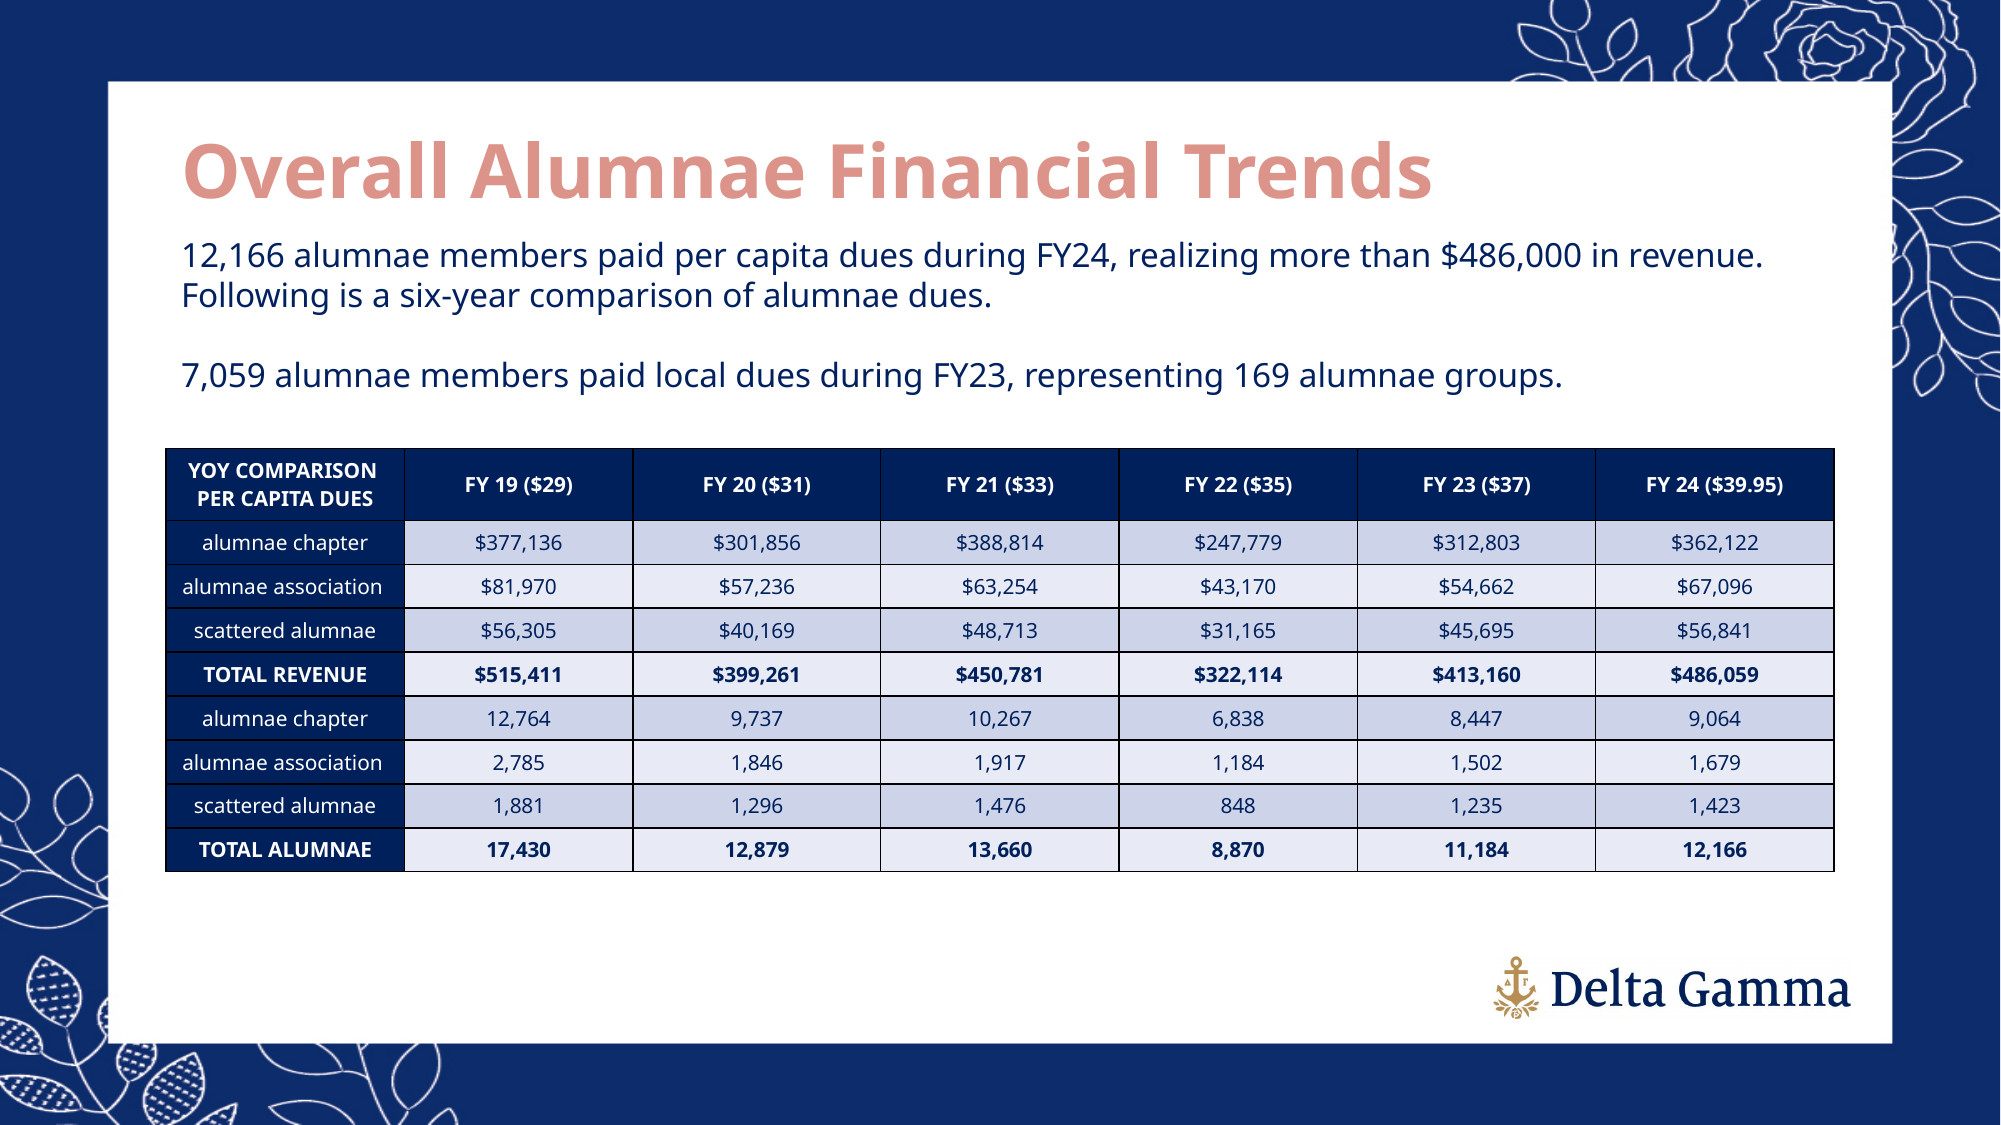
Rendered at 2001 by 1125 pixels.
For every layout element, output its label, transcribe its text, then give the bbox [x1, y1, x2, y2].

table_cell 1,476 [881, 785, 1118, 827]
table_header FY 20 ($31) [634, 449, 880, 520]
table_cell $43,170 [1120, 565, 1357, 607]
table_cell $301,856 [634, 521, 880, 564]
table_cell $45,695 [1358, 609, 1595, 651]
table_cell 1,917 [881, 741, 1118, 783]
table_cell $450,781 [881, 653, 1118, 695]
table_cell $399,261 [634, 653, 880, 695]
table_cell $31,165 [1120, 609, 1357, 651]
table_cell 11,184 [1358, 829, 1595, 871]
table_cell $486,059 [1596, 653, 1833, 695]
table_cell 1,184 [1120, 741, 1357, 783]
table_cell 9,737 [634, 697, 880, 739]
table_cell alumnae chapter [167, 697, 404, 739]
table_cell $54,662 [1358, 565, 1595, 607]
table_header FY 19 ($29) [405, 449, 632, 520]
table_cell 1,679 [1596, 741, 1833, 783]
table_cell $56,305 [405, 609, 632, 651]
table_cell alumnae association [167, 565, 404, 607]
table_header FY 22 ($35) [1120, 449, 1357, 520]
table_cell $67,096 [1596, 565, 1833, 607]
picture [0, 0, 2001, 1125]
table_cell $312,803 [1358, 521, 1595, 564]
table_cell 1,423 [1596, 785, 1833, 827]
table_cell 12,879 [634, 829, 880, 871]
table_cell $63,254 [881, 565, 1118, 607]
table_cell 8,447 [1358, 697, 1595, 739]
text_box Overall Alumnae Financial Trends [166, 115, 1834, 221]
table_cell alumnae association [167, 741, 404, 783]
table_cell $413,160 [1358, 653, 1595, 695]
table_cell $40,169 [634, 609, 880, 651]
table_cell 9,064 [1596, 697, 1833, 739]
table_cell $57,236 [634, 565, 880, 607]
table_header FY 23 ($37) [1358, 449, 1595, 520]
table_header YOY COMPARISON PER CAPITA DUES [167, 449, 404, 520]
table_cell TOTAL ALUMNAE [167, 829, 404, 871]
table_cell 17,430 [405, 829, 632, 871]
table_cell $388,814 [881, 521, 1118, 564]
table_cell 13,660 [881, 829, 1118, 871]
table_cell alumnae chapter [167, 521, 404, 564]
table_cell $56,841 [1596, 609, 1833, 651]
table_cell $48,713 [881, 609, 1118, 651]
table_cell 10,267 [881, 697, 1118, 739]
table_cell 1,235 [1358, 785, 1595, 827]
table_cell $247,779 [1120, 521, 1357, 564]
table_cell 1,502 [1358, 741, 1595, 783]
table_cell 8,870 [1120, 829, 1357, 871]
table_cell 1,296 [634, 785, 880, 827]
table_header FY 24 ($39.95) [1596, 449, 1833, 520]
table_header FY 21 ($33) [881, 449, 1118, 520]
table_cell 12,166 [1596, 829, 1833, 871]
table_cell TOTAL REVENUE [167, 653, 404, 695]
table_cell $515,411 [405, 653, 632, 695]
table_cell scattered alumnae [167, 609, 404, 651]
table_cell $362,122 [1596, 521, 1833, 564]
text_box 12,166 alumnae members paid per capita dues during FY24, realizing more than $486,000 in revenue. Following is a six-year comparison of alumnae dues. 7,059 alumnae members paid local dues during FY23, representing 169 alumnae groups. [166, 226, 1834, 402]
table_cell 1,881 [405, 785, 632, 827]
table_cell 6,838 [1120, 697, 1357, 739]
table_cell $322,114 [1120, 653, 1357, 695]
table_cell $81,970 [405, 565, 632, 607]
table_cell 2,785 [405, 741, 632, 783]
table_cell $377,136 [405, 521, 632, 564]
table_cell 1,846 [634, 741, 880, 783]
table_cell 12,764 [405, 697, 632, 739]
table_cell 848 [1120, 785, 1357, 827]
table_cell scattered alumnae [167, 785, 404, 827]
